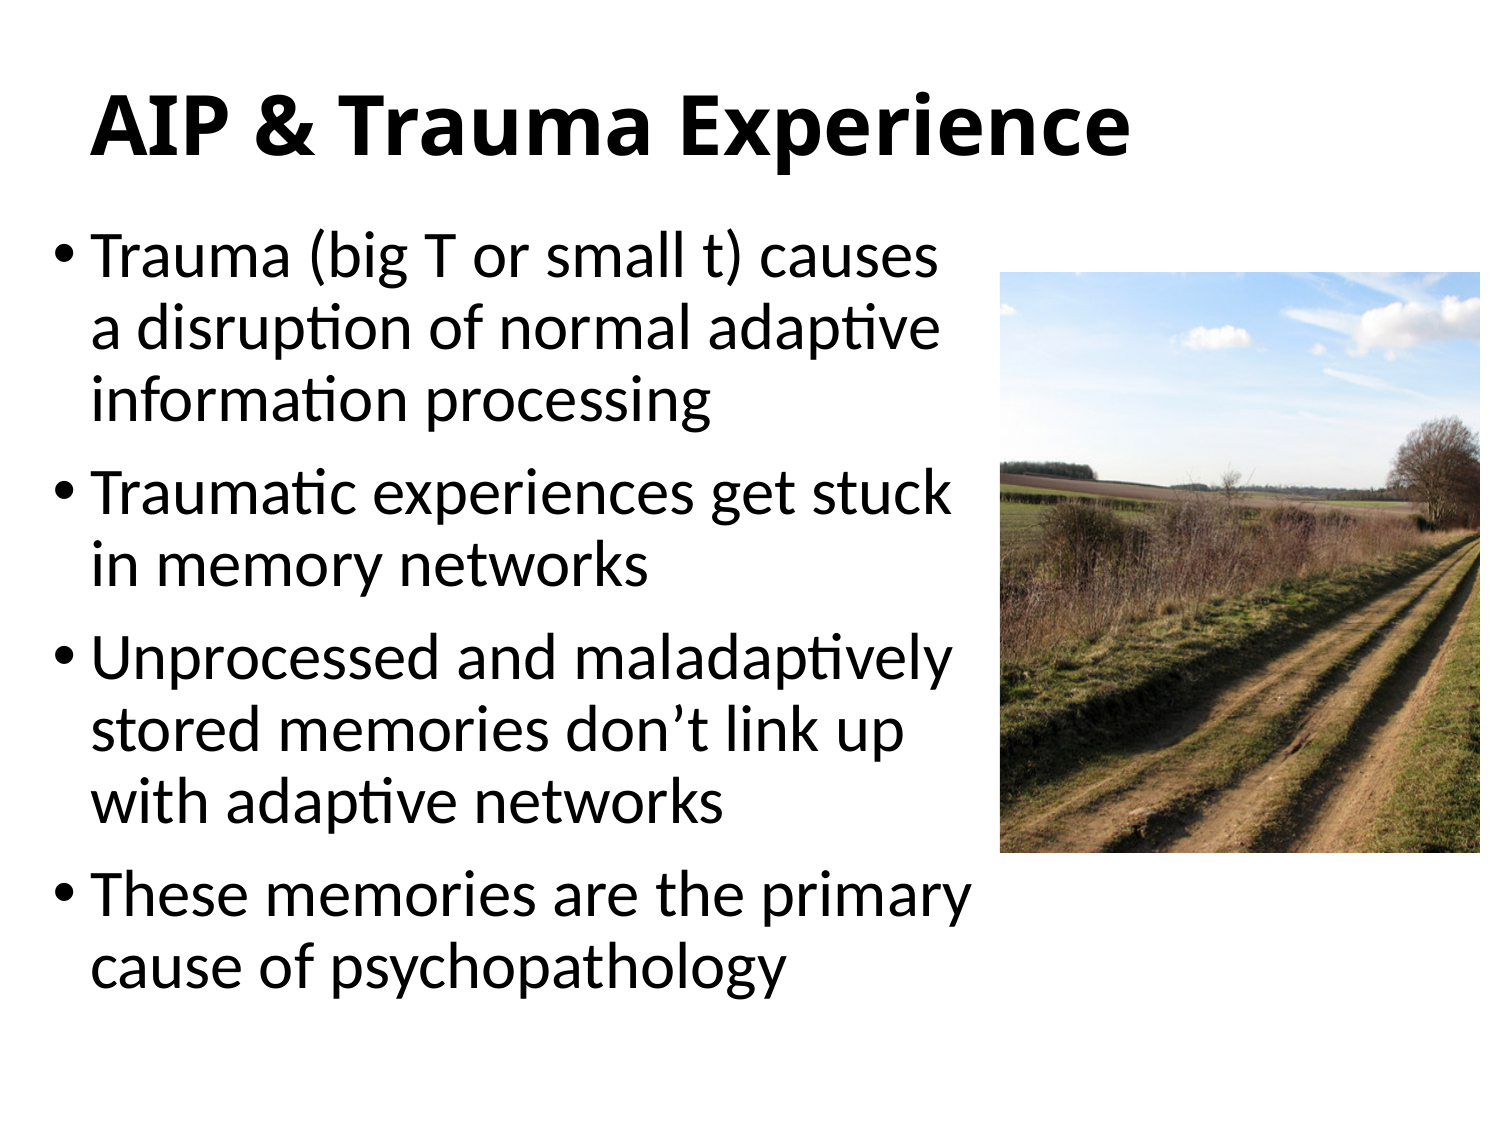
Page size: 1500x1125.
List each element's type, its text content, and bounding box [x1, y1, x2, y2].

title AIP & Trauma Experience [75, 45, 1425, 213]
picture [999, 272, 1480, 853]
list Trauma (big T or small t) causes a disruption of normal adaptive information processing Traumatic experiences get stuck in memory networks Unprocessed and maladaptively stored memories don’t link up with adaptive networks These memories are the primary cause of psychopathology [37, 212, 1000, 1080]
